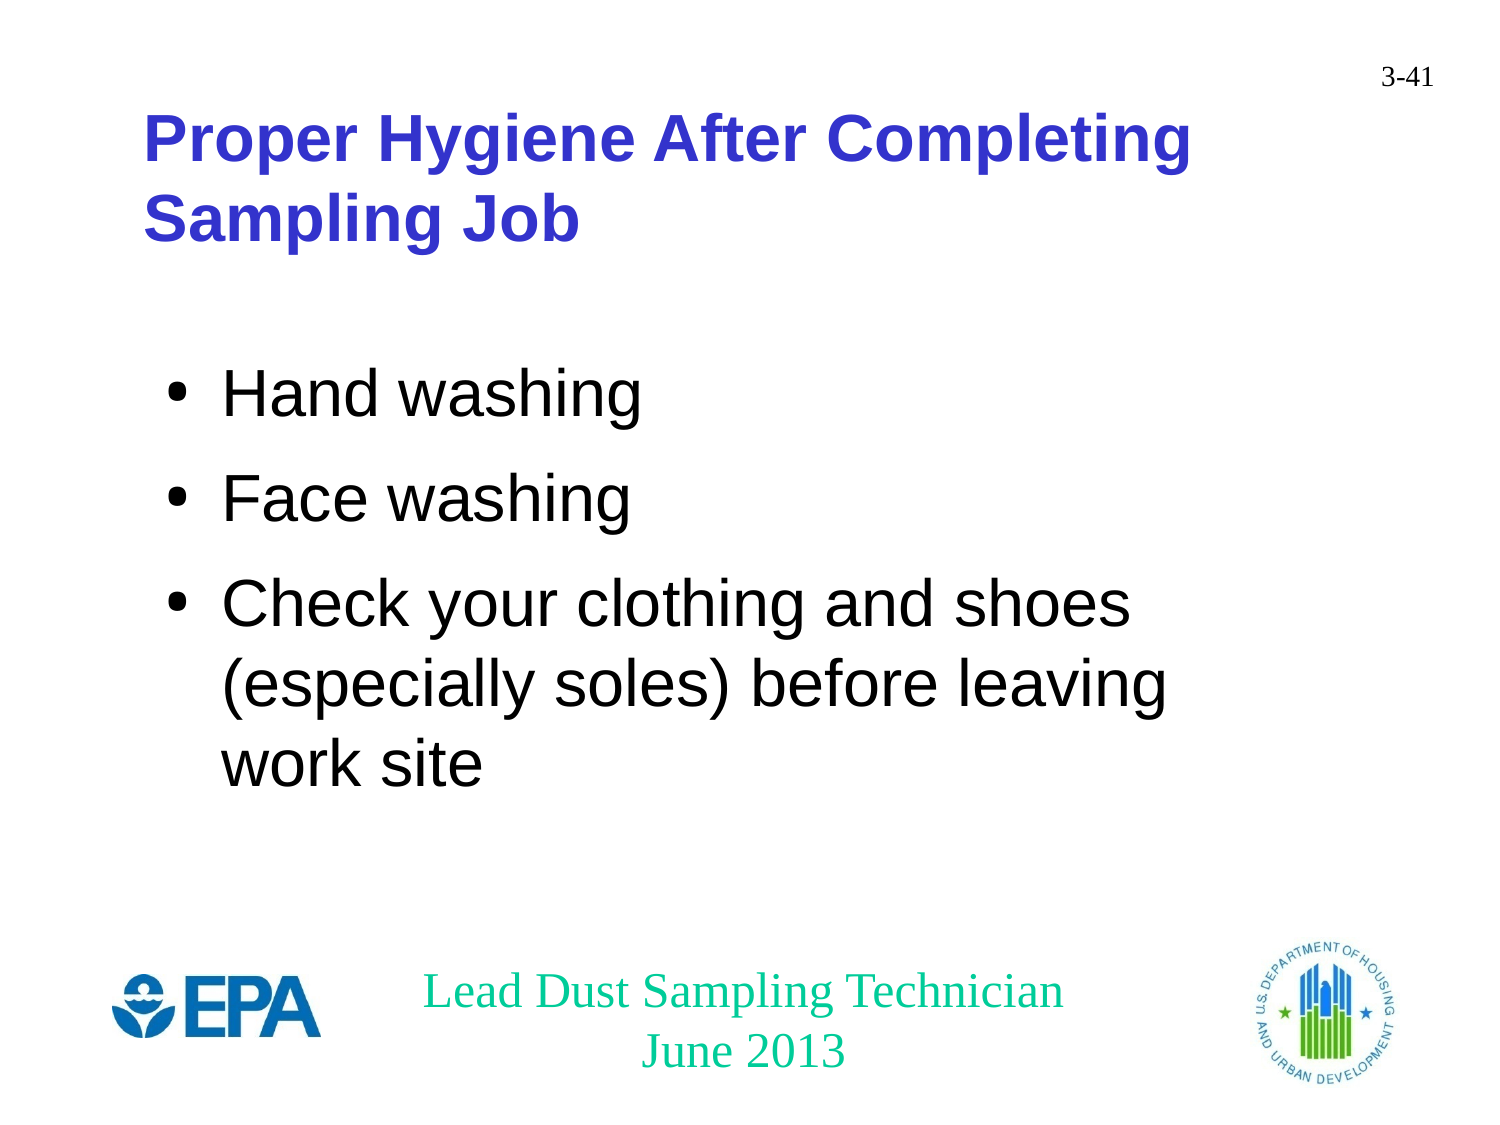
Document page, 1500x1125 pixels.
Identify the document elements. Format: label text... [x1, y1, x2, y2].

picture [1250, 937, 1400, 1088]
text_box Proper Hygiene After Completing Sampling Job [129, 81, 1380, 269]
picture [112, 974, 321, 1038]
text_box Hand washing Face washing Check your clothing and shoes (especially soles) before leaving work site [150, 342, 1316, 798]
